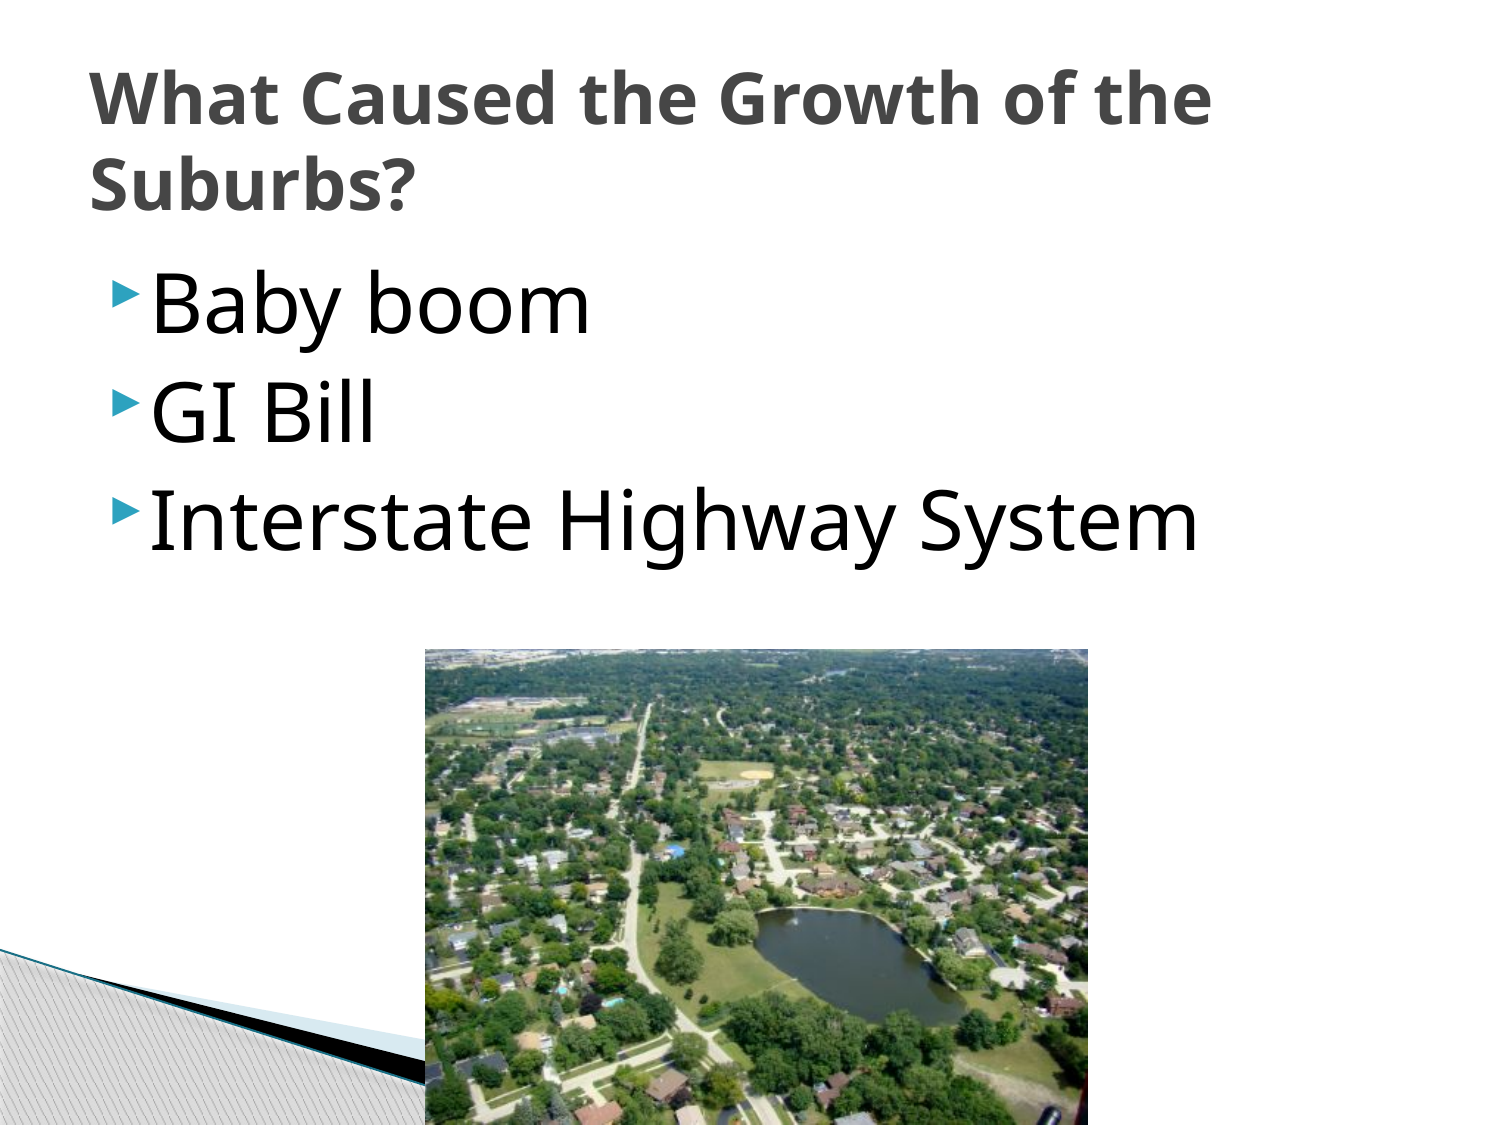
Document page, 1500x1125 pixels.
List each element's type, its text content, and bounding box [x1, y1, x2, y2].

title What Caused the Growth of the Suburbs? [75, 45, 1425, 233]
list Baby boom GI Bill Interstate Highway System [75, 243, 1425, 986]
picture [424, 649, 1088, 1125]
